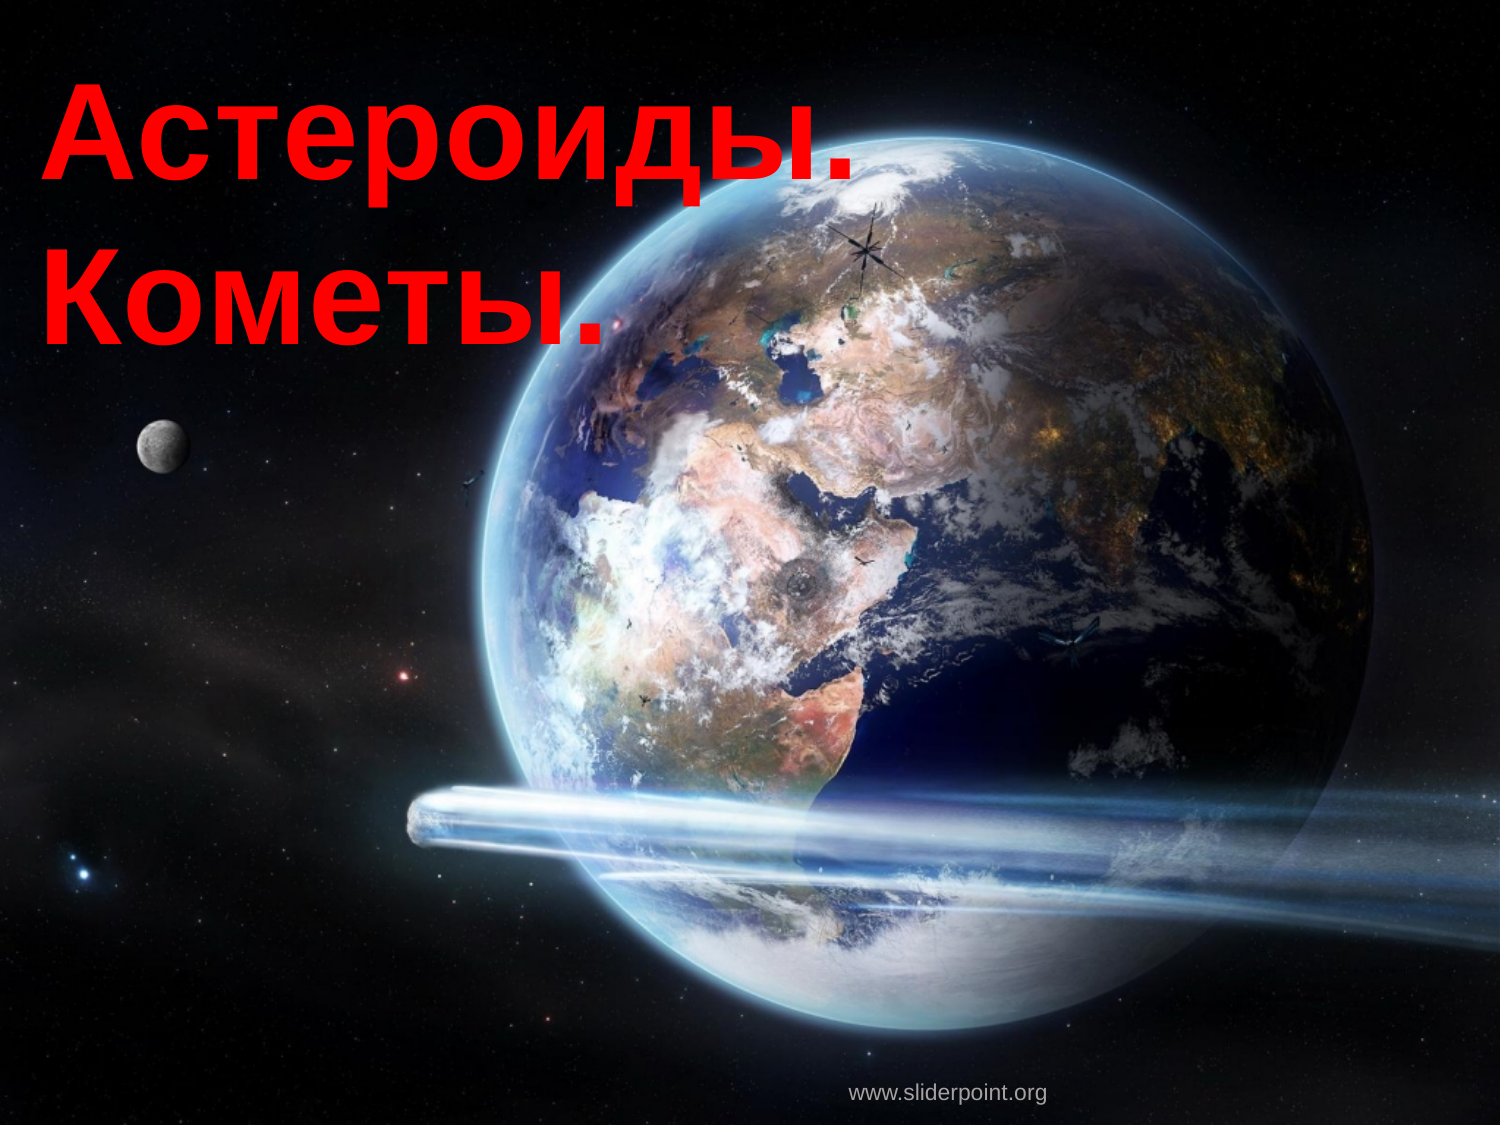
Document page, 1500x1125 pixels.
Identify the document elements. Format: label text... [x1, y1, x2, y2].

text_box Астероиды. Кометы. [23, 35, 996, 380]
picture [0, 0, 1500, 1125]
footer www.sliderpoint.org [150, 1052, 1063, 1113]
